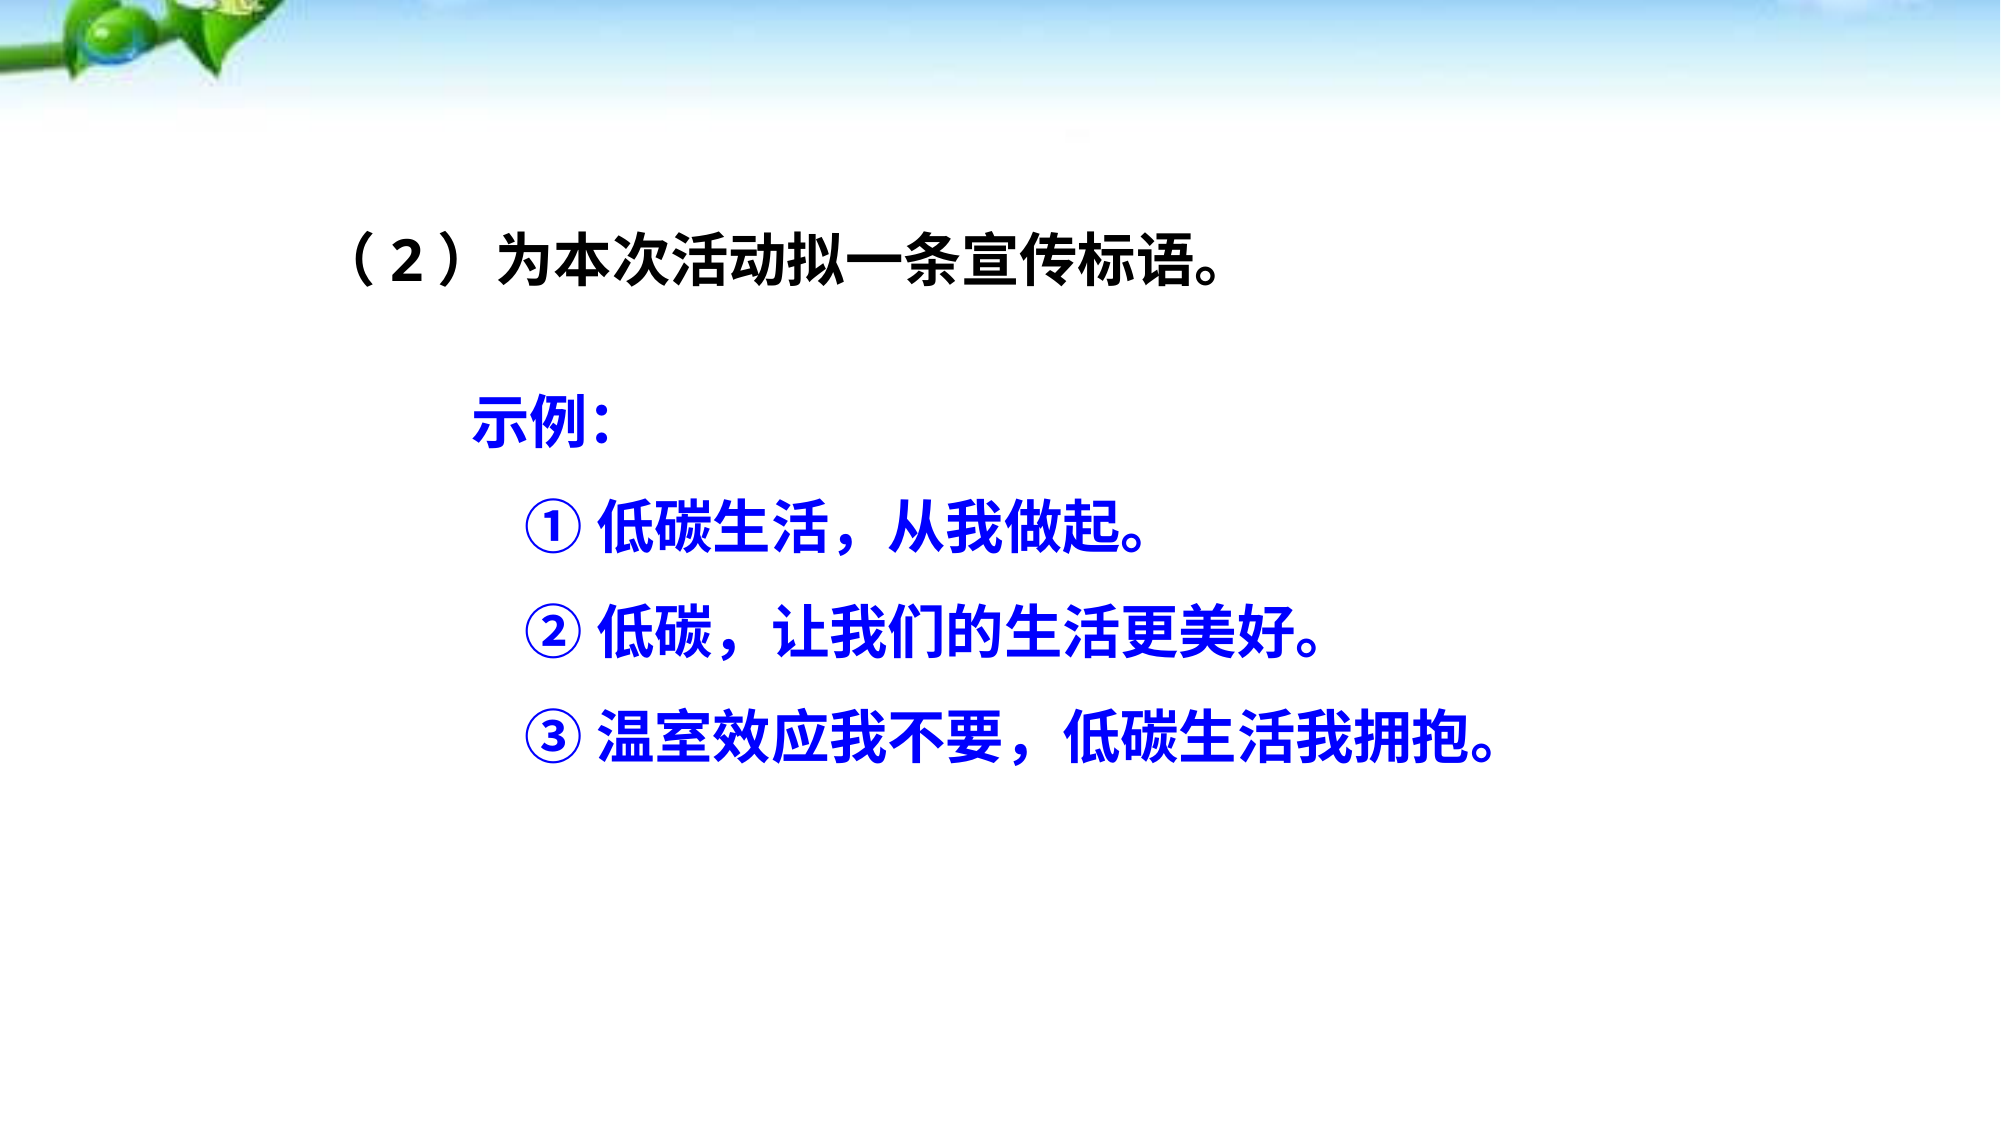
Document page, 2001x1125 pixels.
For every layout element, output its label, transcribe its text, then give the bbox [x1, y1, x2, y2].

text_box （2）为本次活动拟一条宣传标语。 [303, 201, 1473, 300]
picture [0, 0, 2001, 1125]
text_box 示例： ①低碳生活，从我做起。 ②低碳，让我们的生活更美好。 ③温室效应我不要，低碳生活我拥抱。 [456, 342, 1615, 778]
